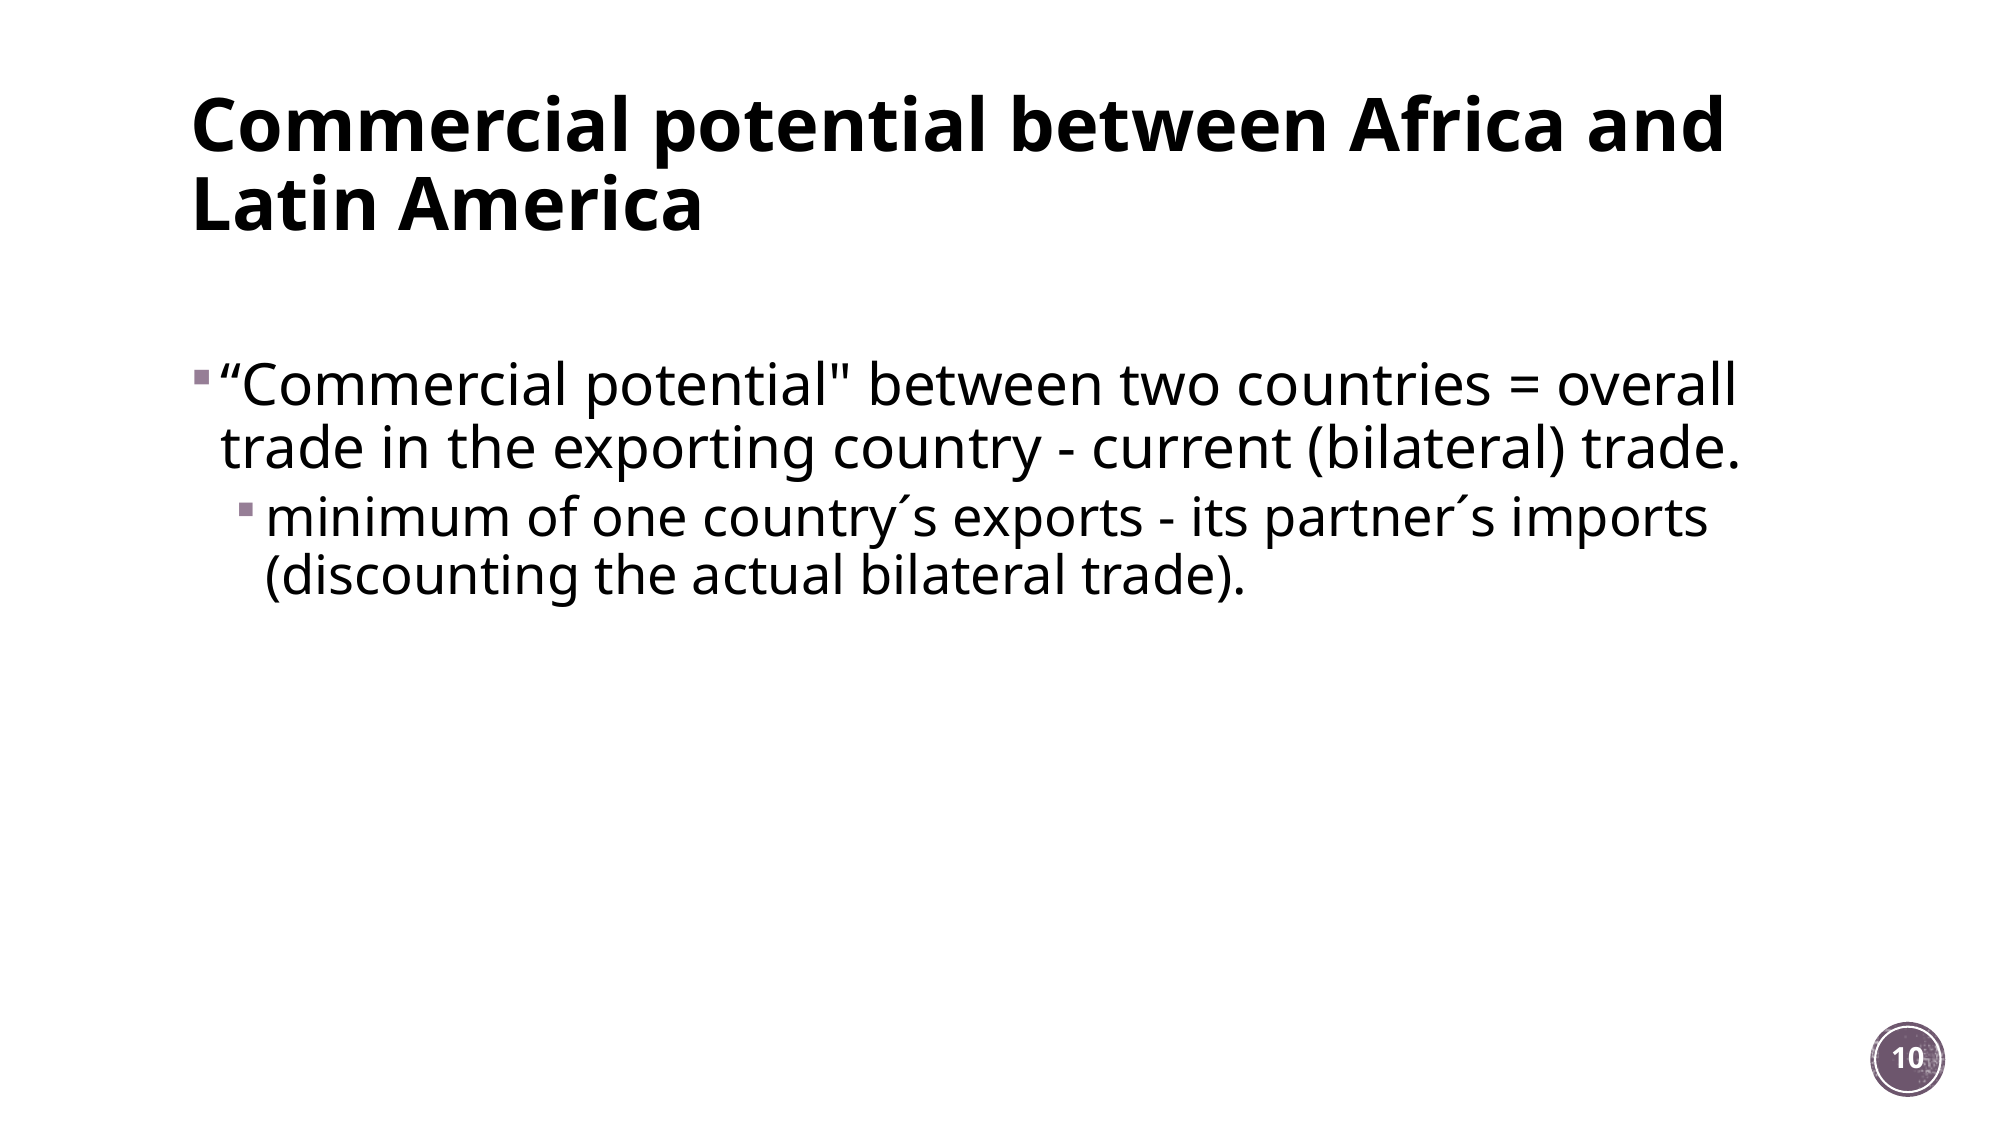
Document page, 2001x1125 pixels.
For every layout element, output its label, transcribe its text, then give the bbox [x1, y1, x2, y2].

list “Commercial potential" between two countries = overall trade in the exporting country - current (bilateral) trade. minimum of one country´s exports - its partner´s imports (discounting the actual bilateral trade). [175, 348, 1826, 988]
slide_number 10 [1855, 1028, 1961, 1089]
title Commercial potential between Africa and Latin America [175, 79, 1826, 344]
